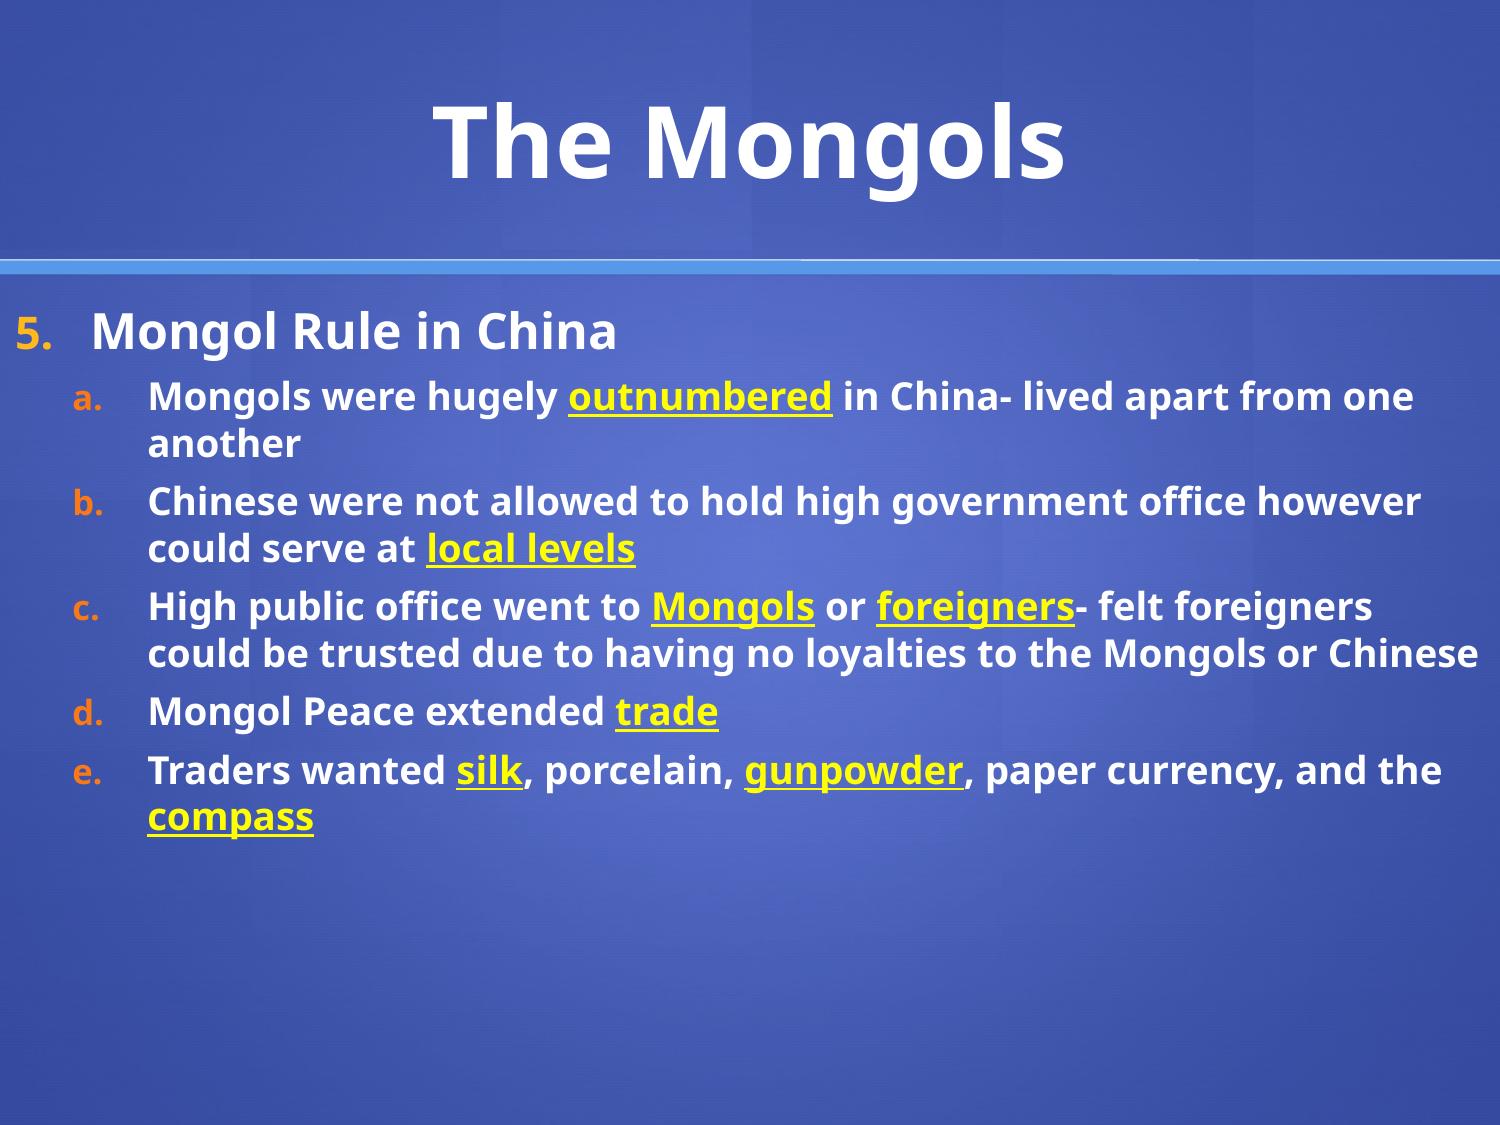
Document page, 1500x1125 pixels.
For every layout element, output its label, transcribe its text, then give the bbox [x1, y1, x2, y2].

title The Mongols [75, 45, 1425, 233]
list Mongol Rule in China Mongols were hugely outnumbered in China- lived apart from one another Chinese were not allowed to hold high government office however could serve at local levels High public office went to Mongols or foreigners- felt foreigners could be trusted due to having no loyalties to the Mongols or Chinese Mongol Peace extended trade Traders wanted silk, porcelain, gunpowder, paper currency, and the compass [0, 292, 1500, 1086]
